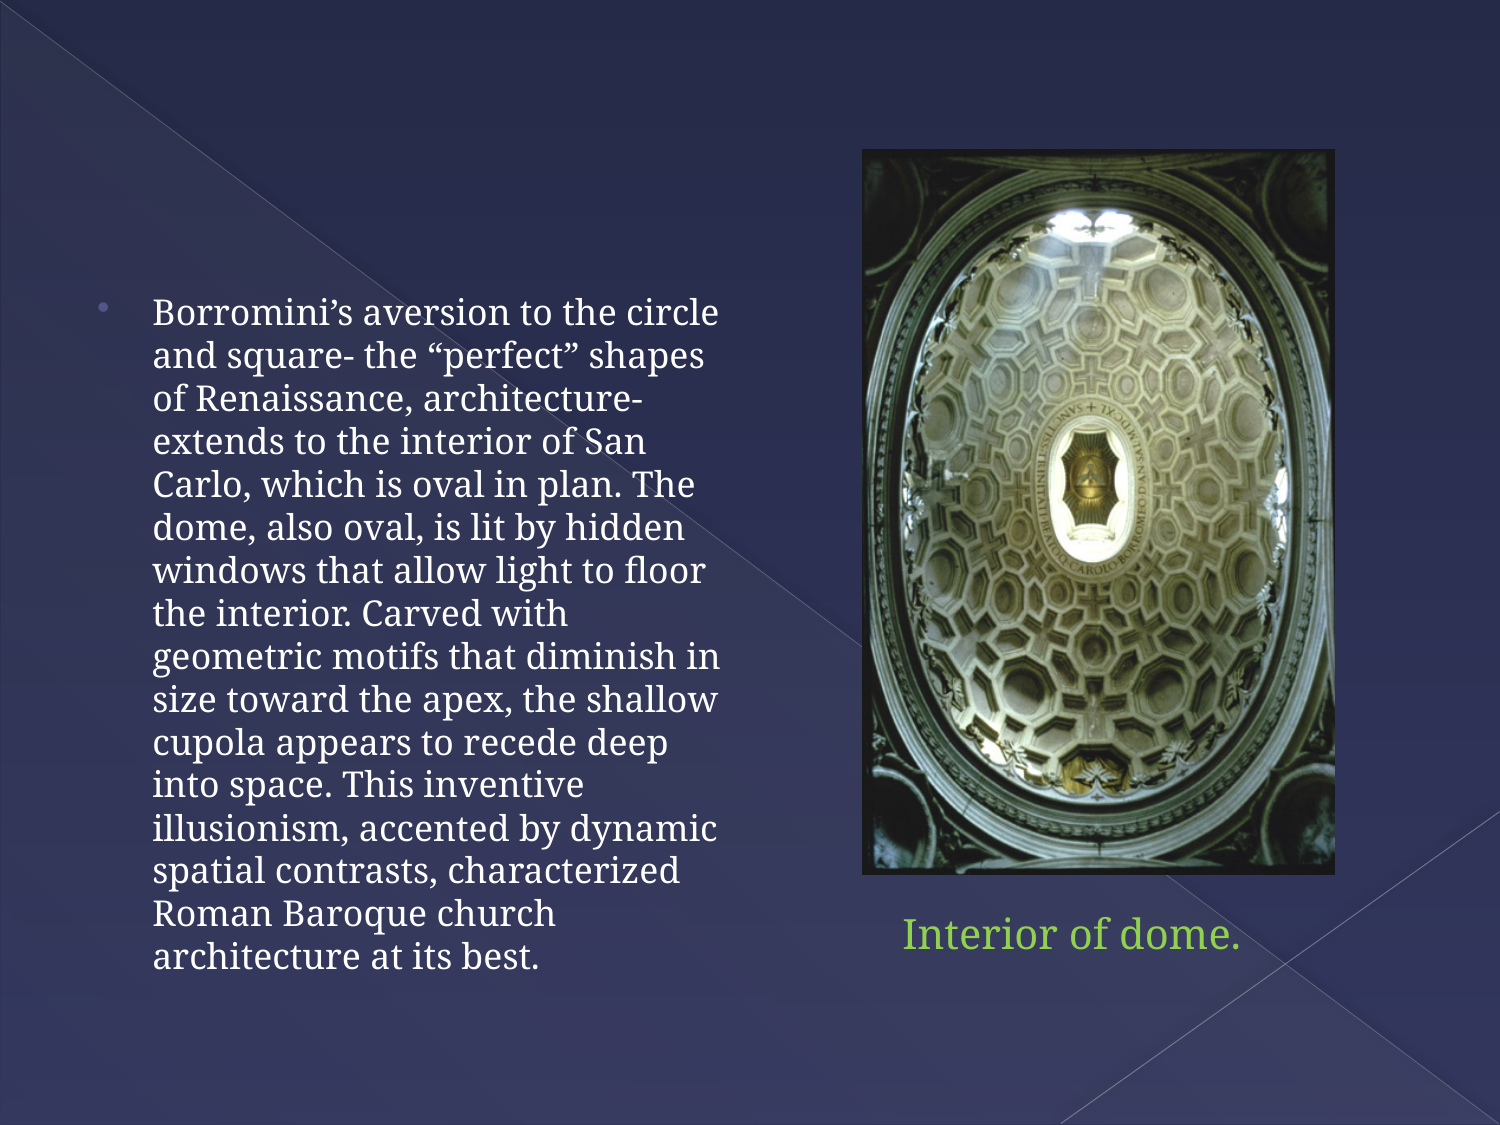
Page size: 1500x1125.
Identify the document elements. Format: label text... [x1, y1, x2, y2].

picture [862, 149, 1335, 876]
list Borromini’s aversion to the circle and square- the “perfect” shapes of Renaissance, architecture- extends to the interior of San Carlo, which is oval in plan. The dome, also oval, is lit by hidden windows that allow light to floor the interior. Carved with geometric motifs that diminish in size toward the apex, the shallow cupola appears to recede deep into space. This inventive illusionism, accented by dynamic spatial contrasts, characterized Roman Baroque church architecture at its best. [75, 282, 738, 1025]
list Interior of dome. [887, 900, 1334, 1013]
